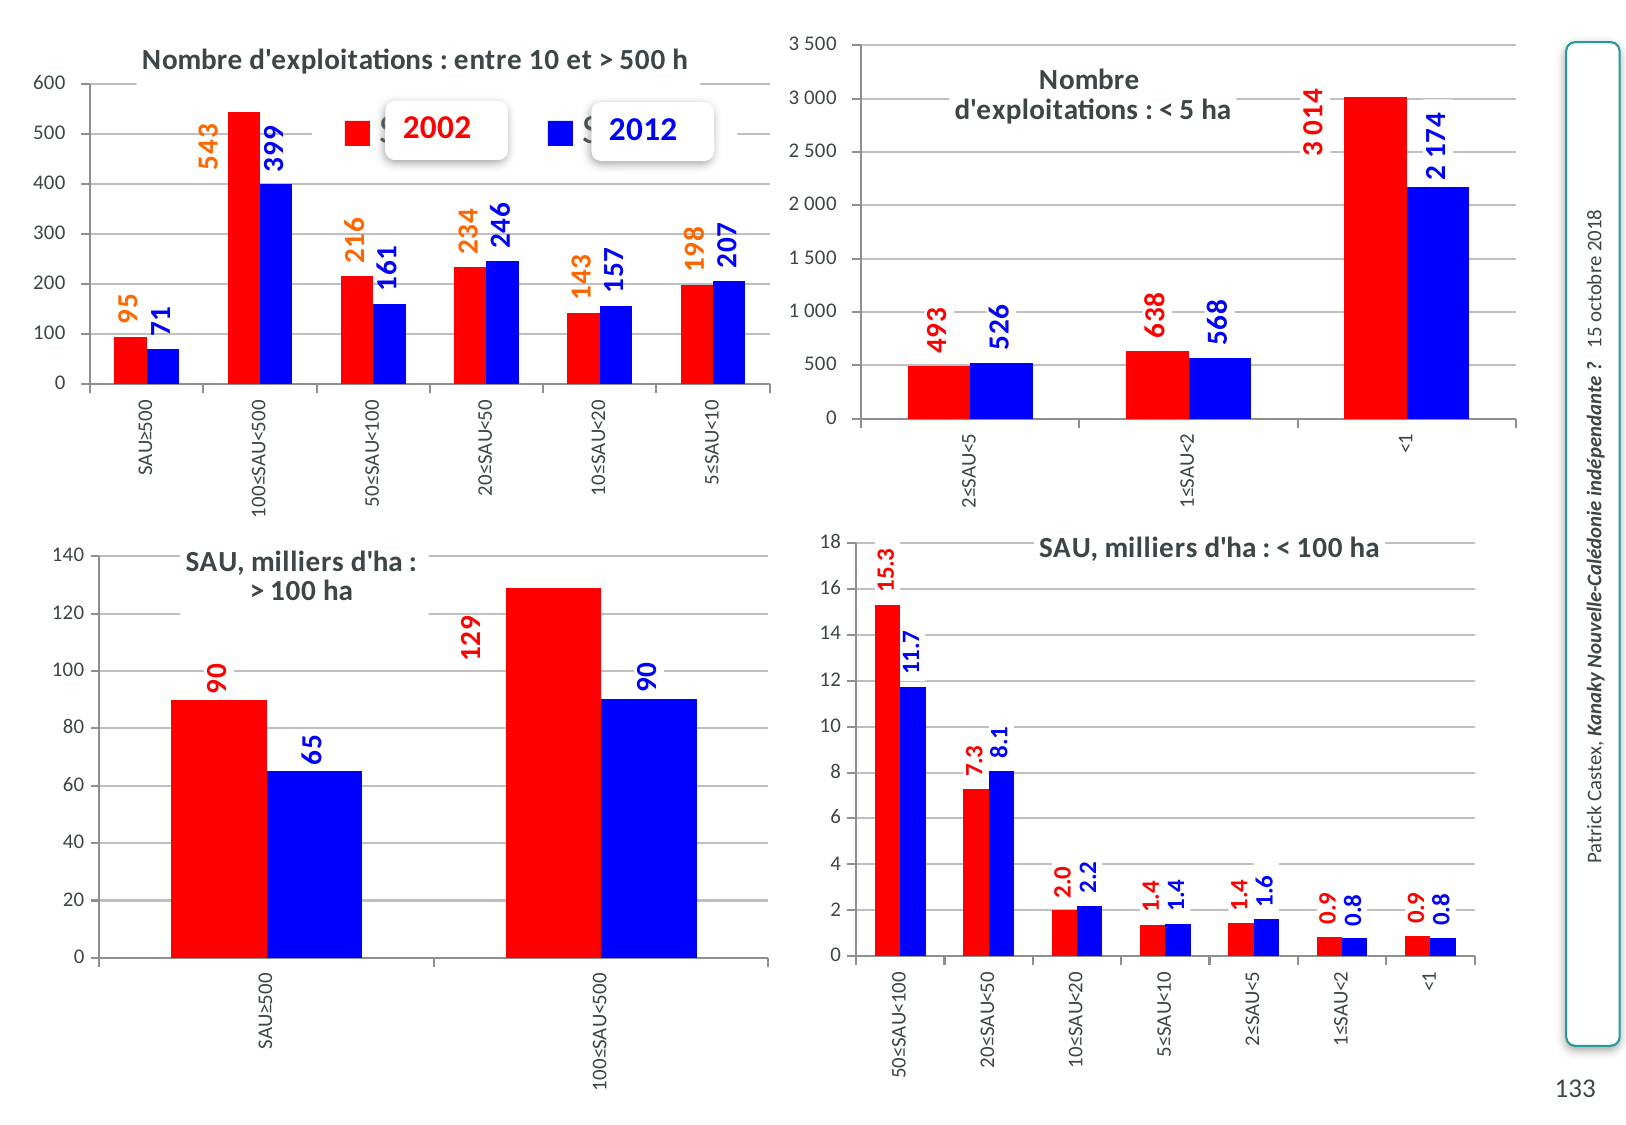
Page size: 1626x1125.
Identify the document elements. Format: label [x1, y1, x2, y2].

chart [20, 31, 1522, 1097]
